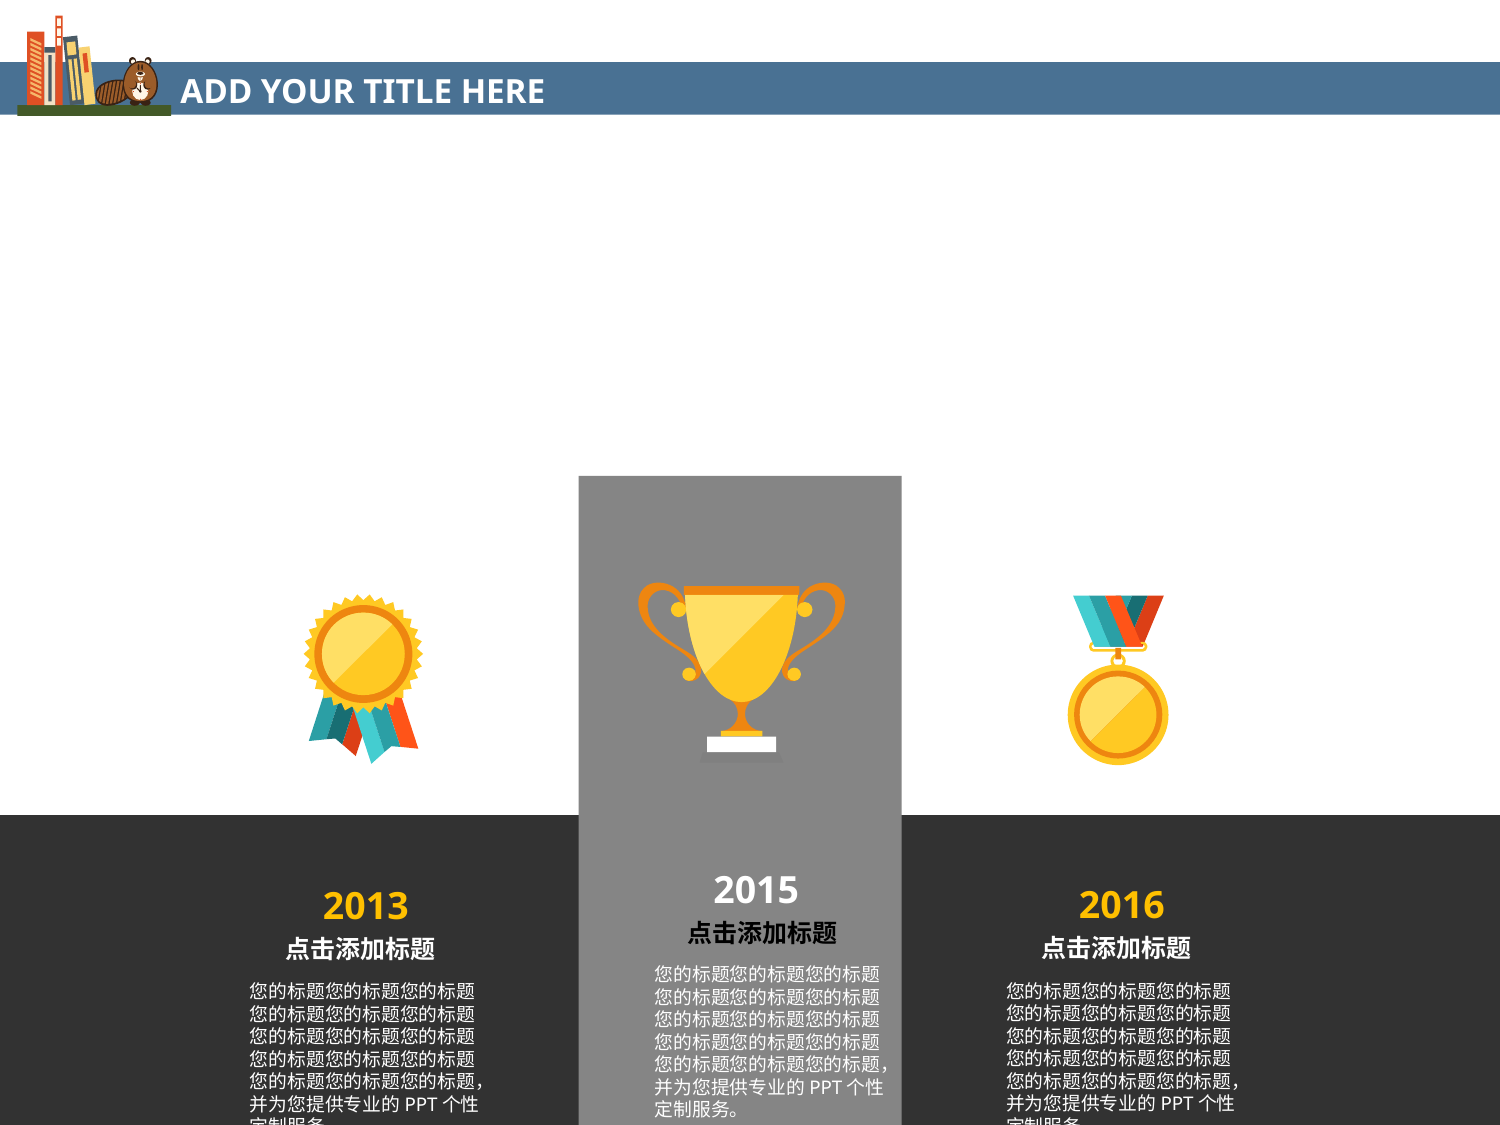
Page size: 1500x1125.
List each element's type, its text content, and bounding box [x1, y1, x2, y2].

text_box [991, 874, 1251, 1125]
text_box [640, 858, 900, 1125]
text_box [172, 61, 1500, 116]
text_box [578, 475, 903, 1125]
text_box [903, 814, 1500, 1125]
text_box [0, 814, 578, 1125]
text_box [637, 580, 846, 763]
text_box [1067, 595, 1169, 766]
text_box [303, 594, 424, 764]
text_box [17, 15, 172, 117]
text_box [0, 61, 17, 116]
text_box ADD YOUR TITLE HERE [165, 63, 645, 118]
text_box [235, 874, 495, 1125]
